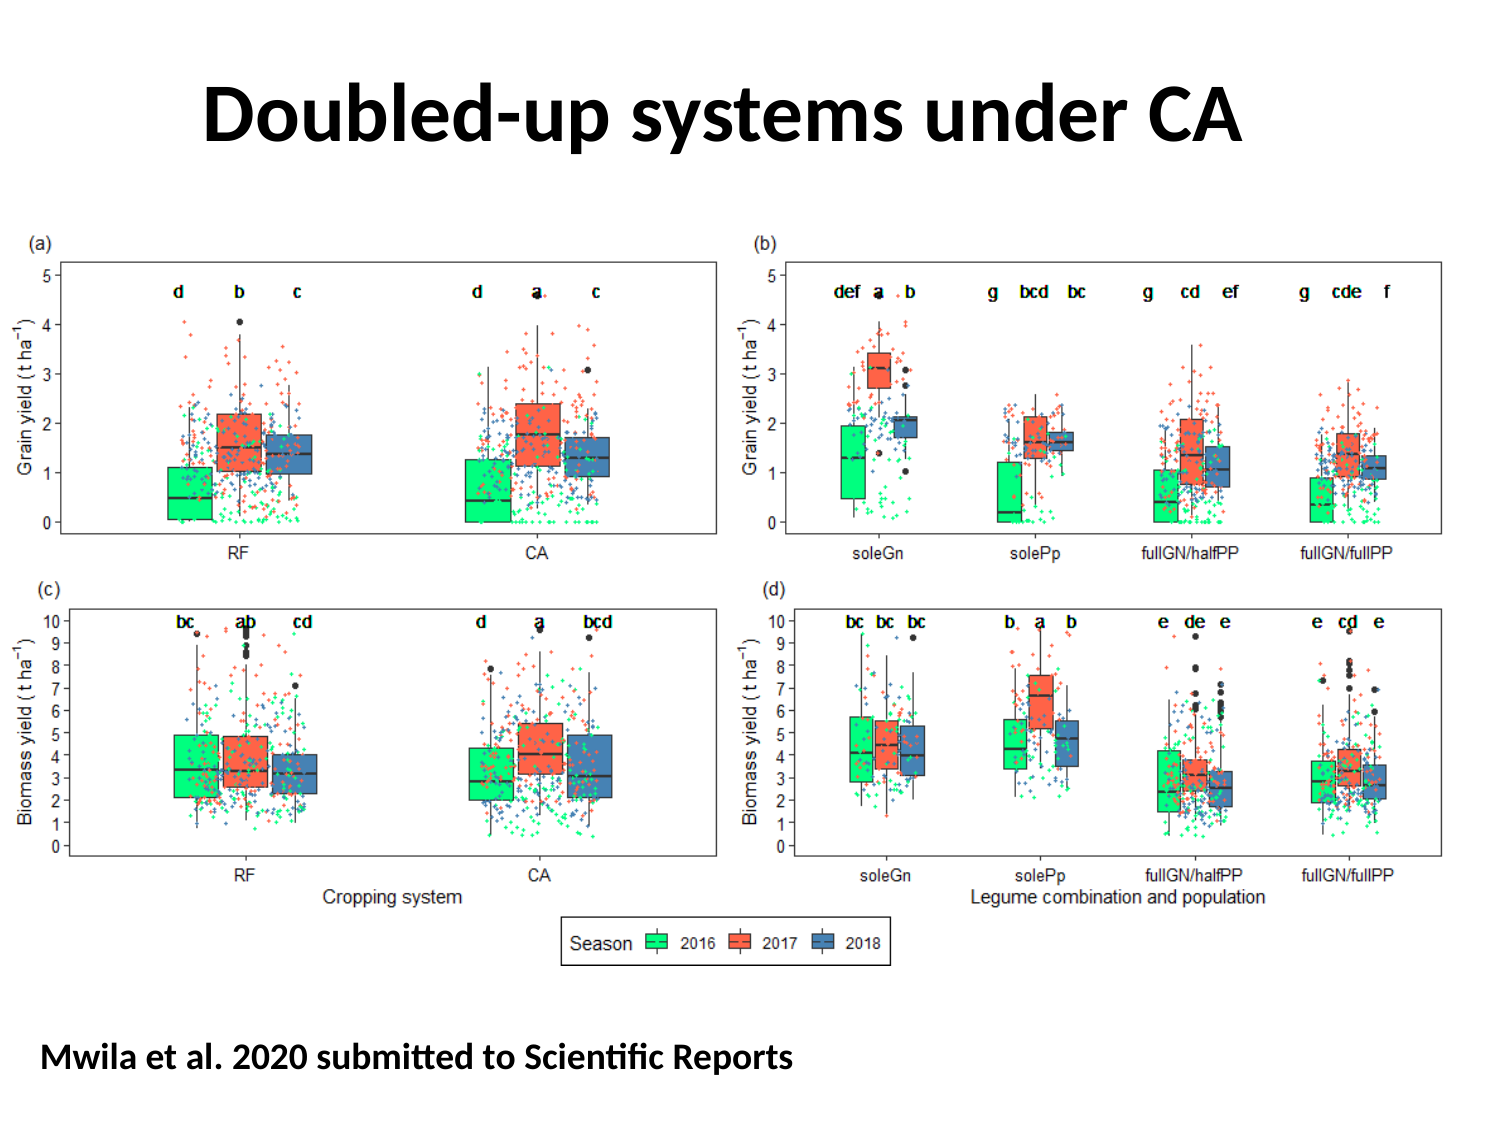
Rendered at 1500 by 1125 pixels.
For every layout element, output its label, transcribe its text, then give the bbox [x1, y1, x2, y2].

subtitle Doubled-up systems under CA [187, 50, 1313, 223]
text_box Mwila et al. 2020 submitted to Scientific Reports [24, 1024, 950, 1085]
picture [0, 224, 1452, 966]
